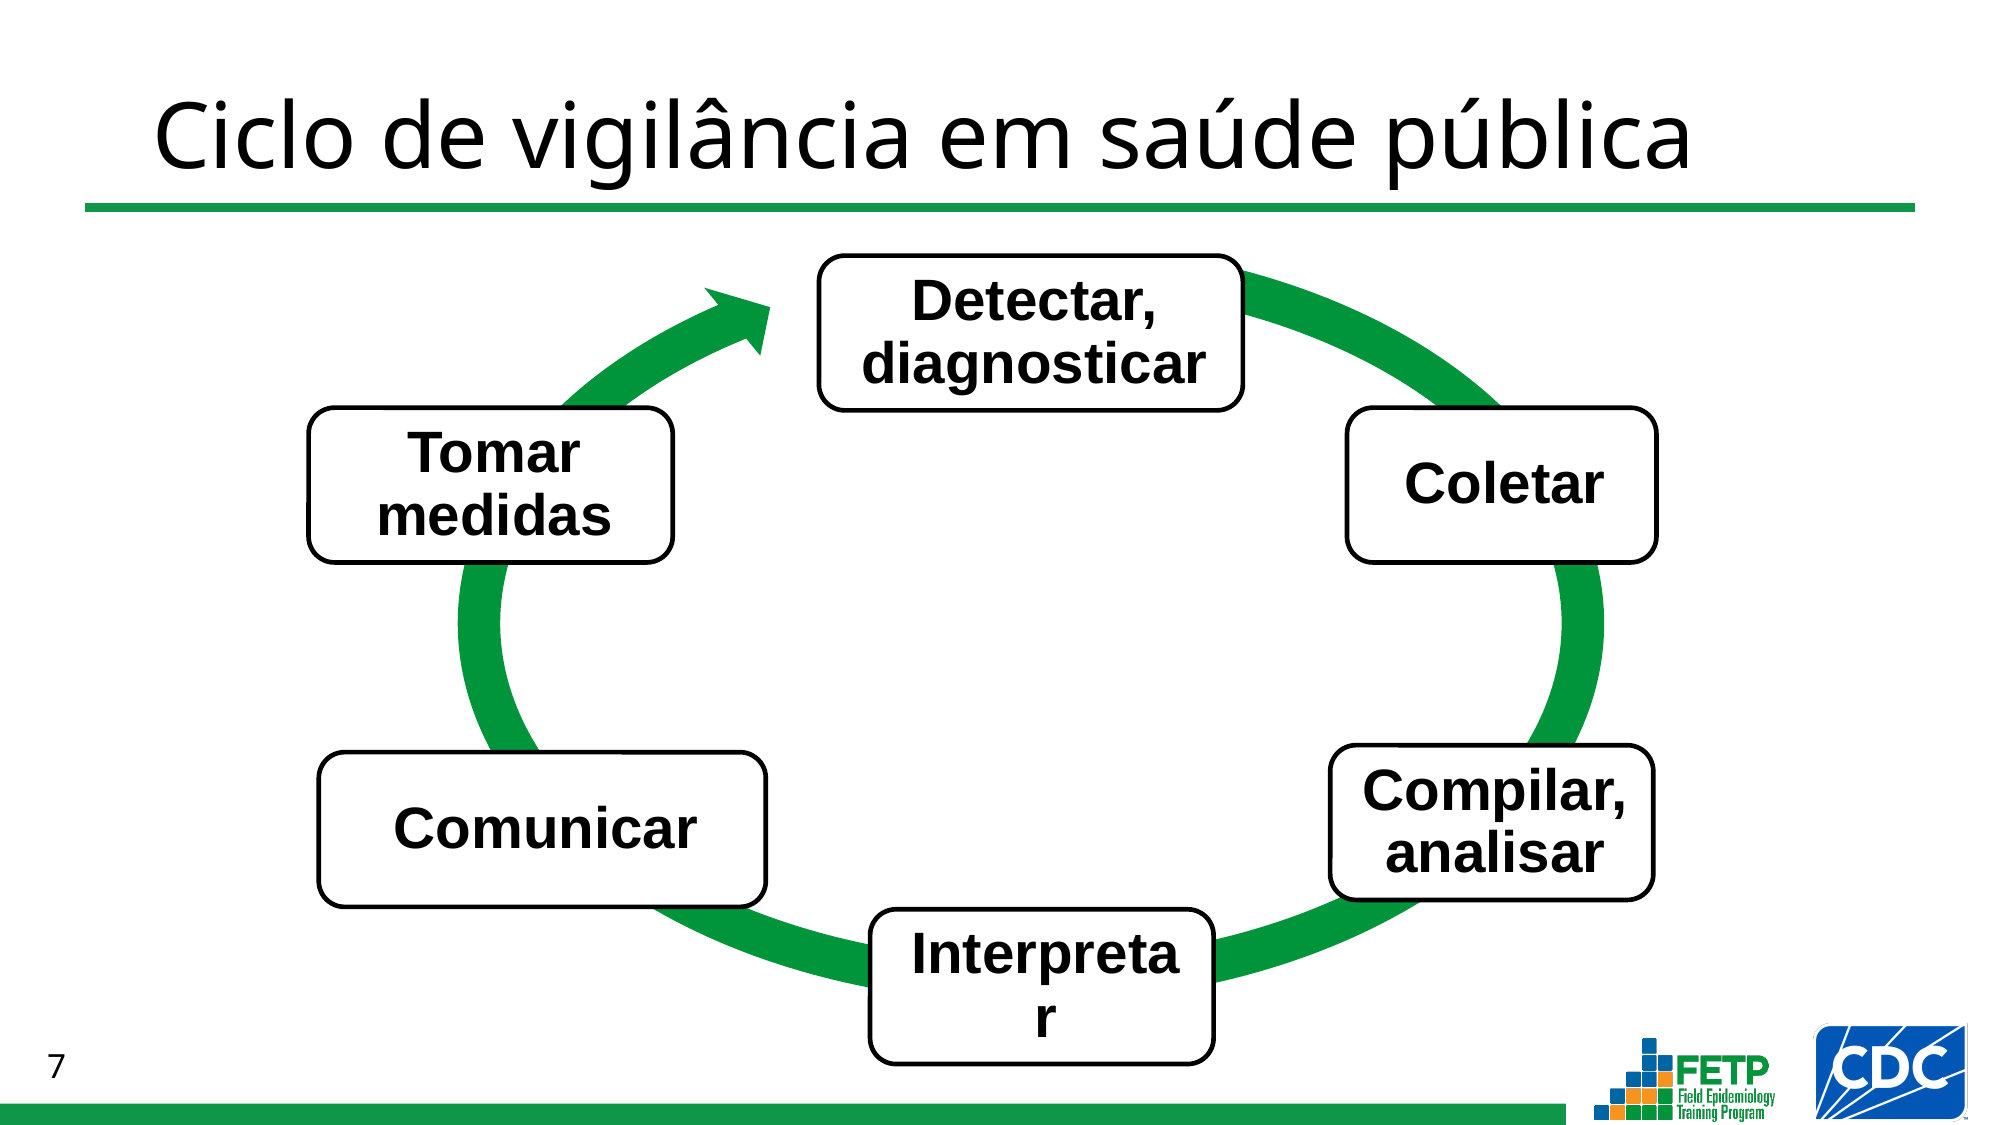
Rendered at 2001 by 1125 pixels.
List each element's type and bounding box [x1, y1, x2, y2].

picture [1594, 1038, 1775, 1122]
picture [1813, 1023, 1968, 1122]
